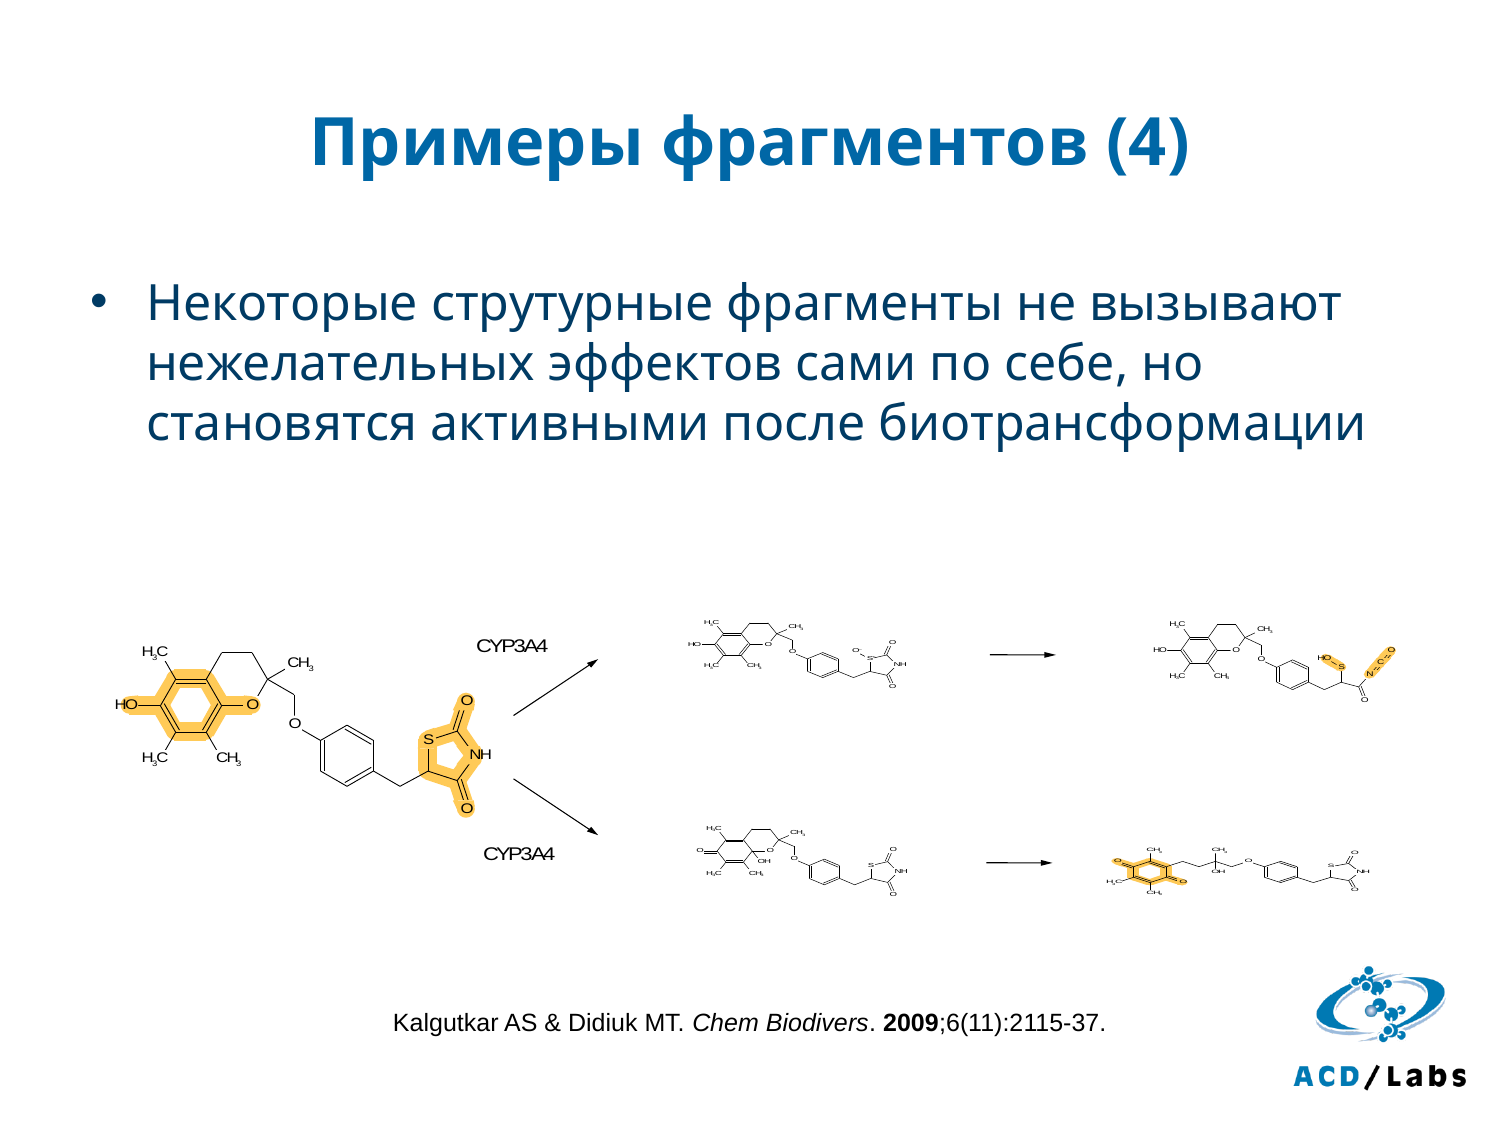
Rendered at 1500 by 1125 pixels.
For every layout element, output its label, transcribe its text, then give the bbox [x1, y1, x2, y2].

picture [0, 515, 1466, 953]
title Примеры фрагментов (4) [74, 44, 1426, 233]
list Некоторые струтурные фрагменты не вызывают нежелательных эффектов сами по себе, но становятся активными после биотрансформации [74, 262, 1460, 492]
text_box Kalgutkar AS & Didiuk MT. Chem Biodivers. 2009;6(11):2115-37. [378, 999, 1122, 1045]
picture [1293, 964, 1471, 1101]
